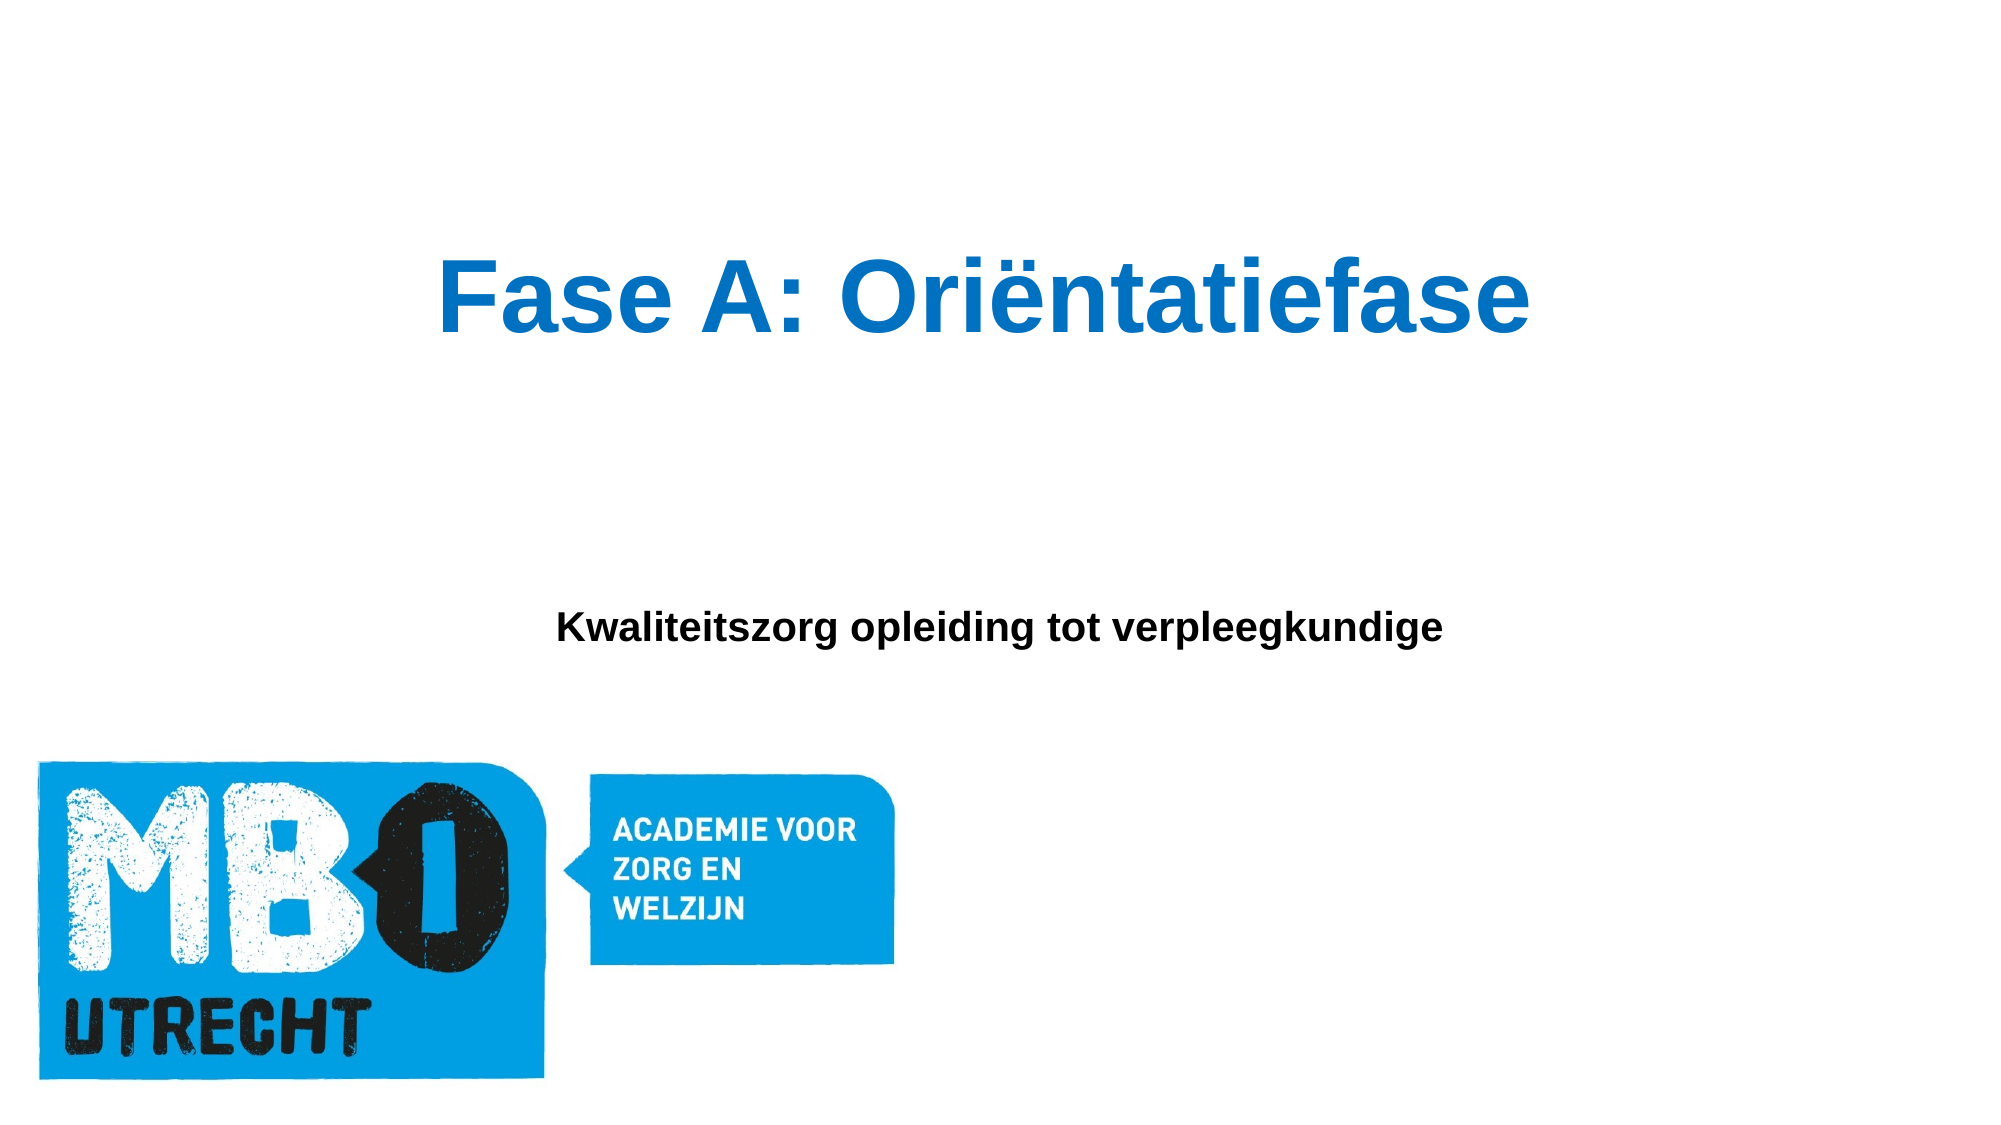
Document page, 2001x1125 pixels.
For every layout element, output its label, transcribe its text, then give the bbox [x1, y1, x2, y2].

title Fase A: Oriëntatiefase [249, 184, 1750, 363]
subtitle Kwaliteitszorg opleiding tot verpleegkundige [249, 385, 1750, 863]
picture [0, 726, 932, 1114]
